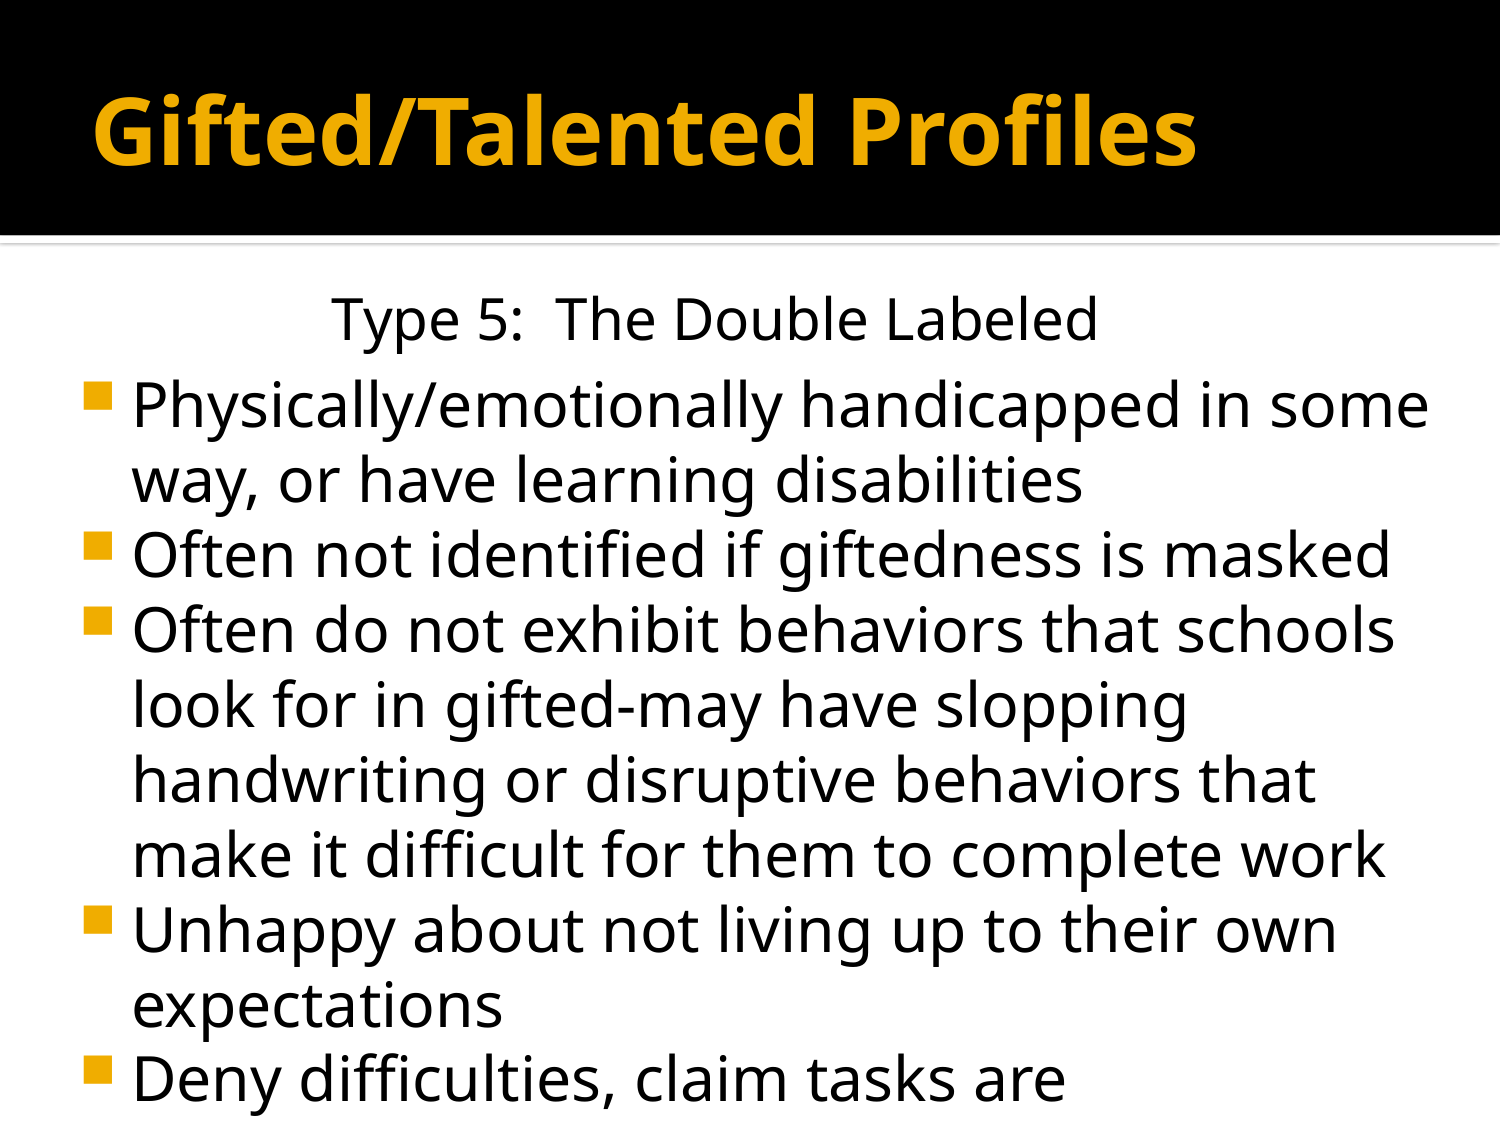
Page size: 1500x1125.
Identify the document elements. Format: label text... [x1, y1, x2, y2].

text_box Type 5: The Double Labeled [225, 275, 1238, 360]
title Gifted/Talented Profiles [75, 25, 1425, 231]
list Physically/emotionally handicapped in some way, or have learning disabilities Often not identified if giftedness is masked Often do not exhibit behaviors that schools look for in gifted-may have slopping handwriting or disruptive behaviors that make it difficult for them to complete work Unhappy about not living up to their own expectations Deny difficulties, claim tasks are stupid/boring [50, 350, 1463, 1088]
